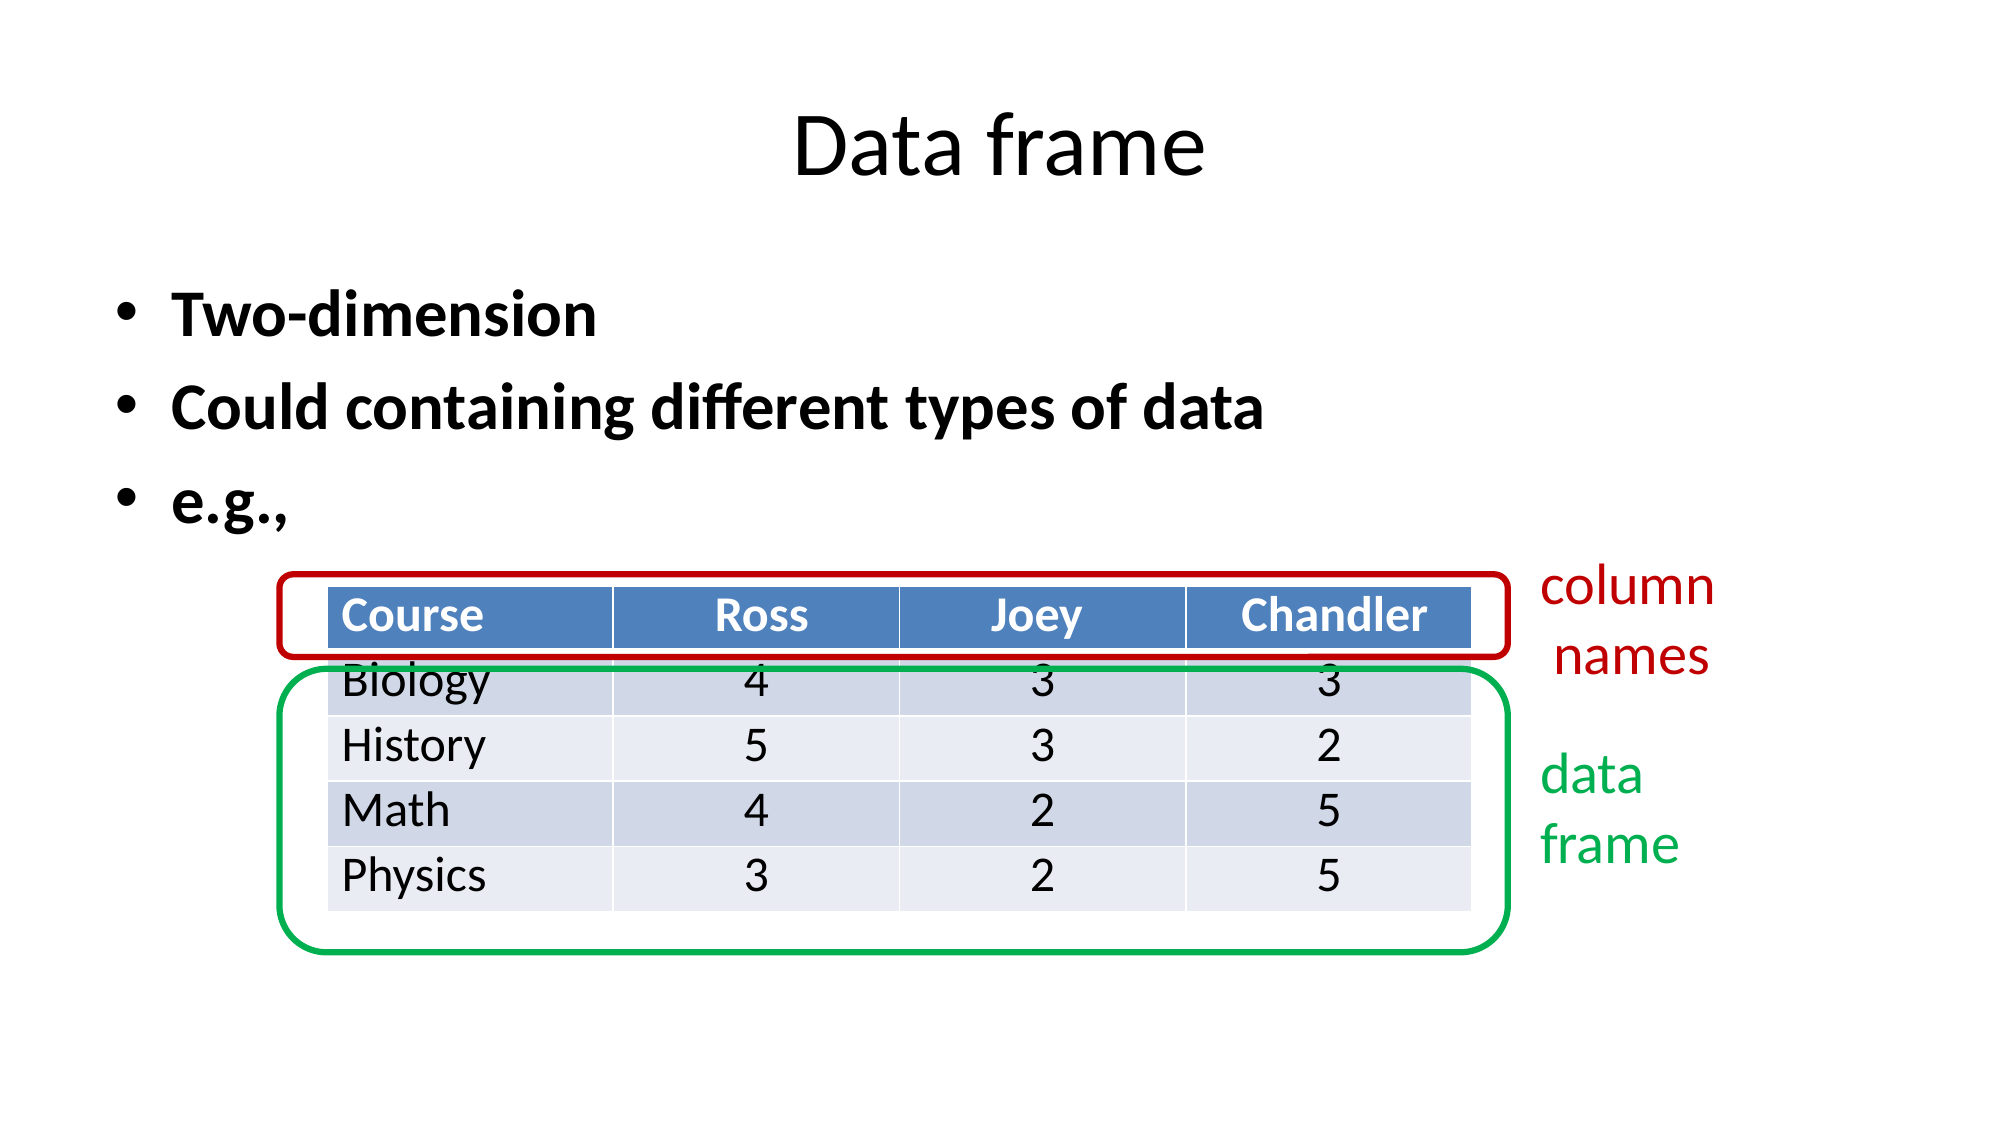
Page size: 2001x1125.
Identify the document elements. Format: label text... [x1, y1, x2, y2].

table_cell Biology [328, 660, 612, 666]
table_cell 4 [614, 659, 899, 666]
table_cell 3 [900, 659, 1185, 666]
table_cell 3 [1187, 659, 1471, 667]
text_box column names [1525, 538, 1750, 694]
text_box [277, 572, 1510, 660]
text_box data frame [1525, 727, 1750, 883]
title Data frame [99, 45, 1900, 233]
list Two-dimension Could containing different types of data e.g., [99, 262, 1900, 1005]
text_box [277, 666, 1510, 955]
